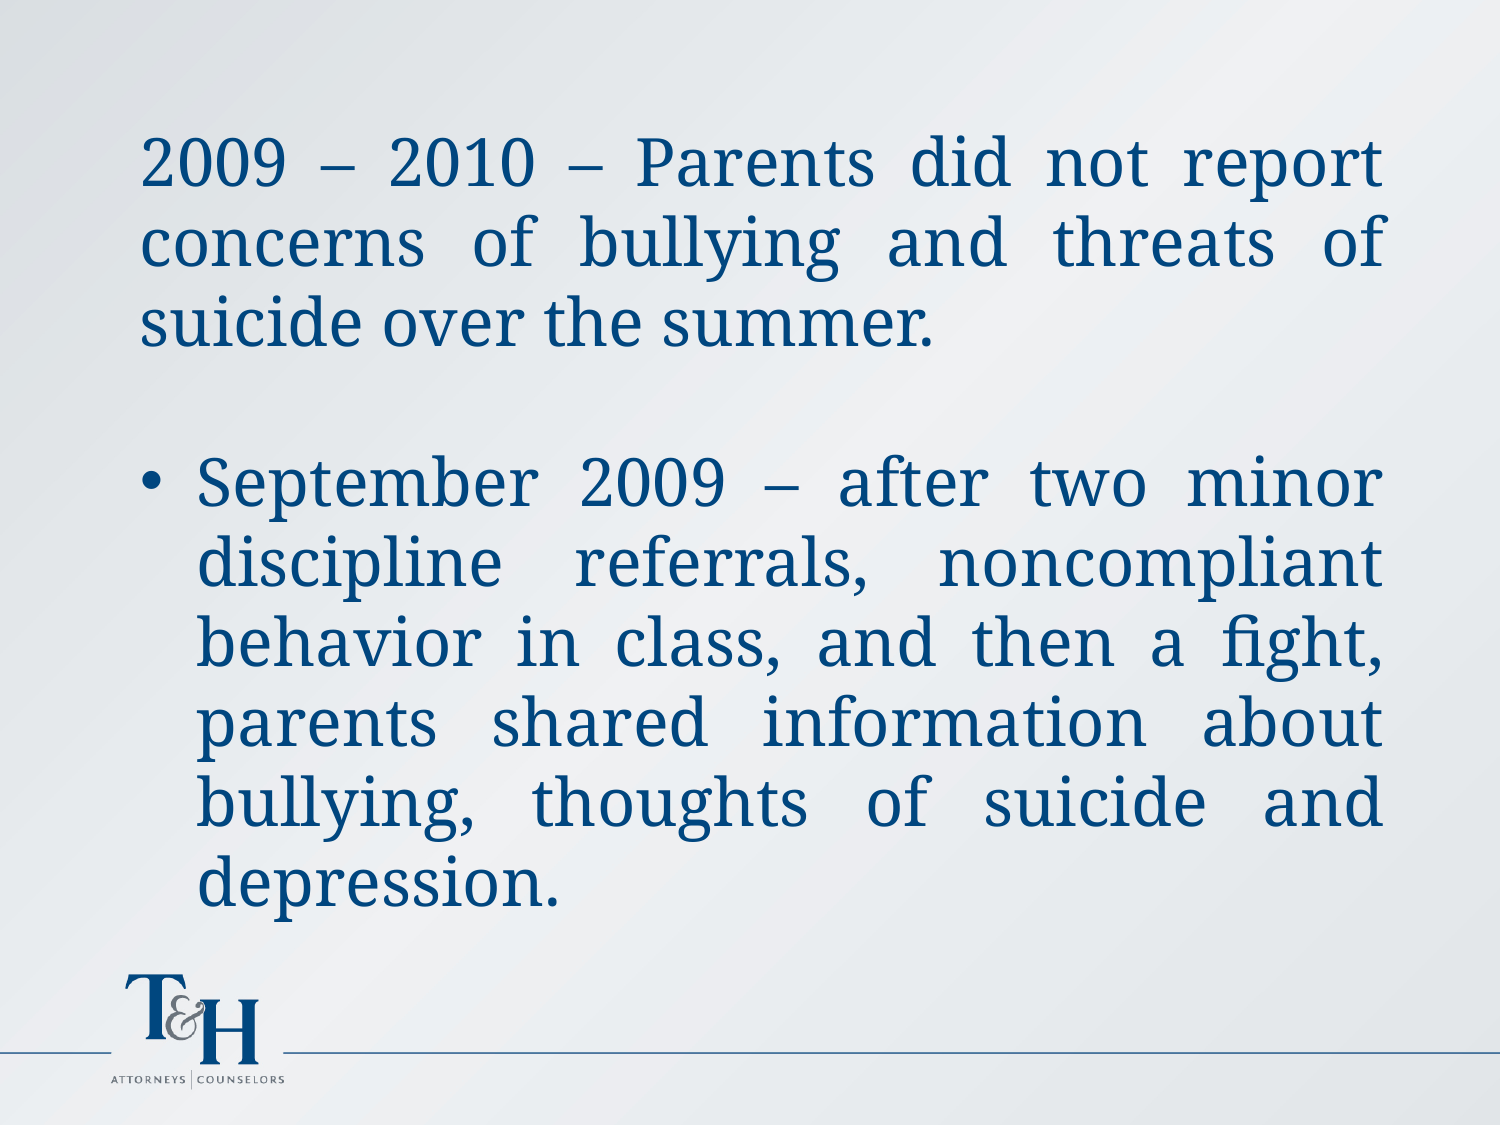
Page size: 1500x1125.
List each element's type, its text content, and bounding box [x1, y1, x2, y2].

text_box 2009 – 2010 – Parents did not report concerns of bullying and threats of suicide over the summer. September 2009 – after two minor discipline referrals, noncompliant behavior in class, and then a fight, parents shared information about bullying, thoughts of suicide and depression. [124, 112, 1400, 1067]
picture [0, 0, 1500, 1125]
